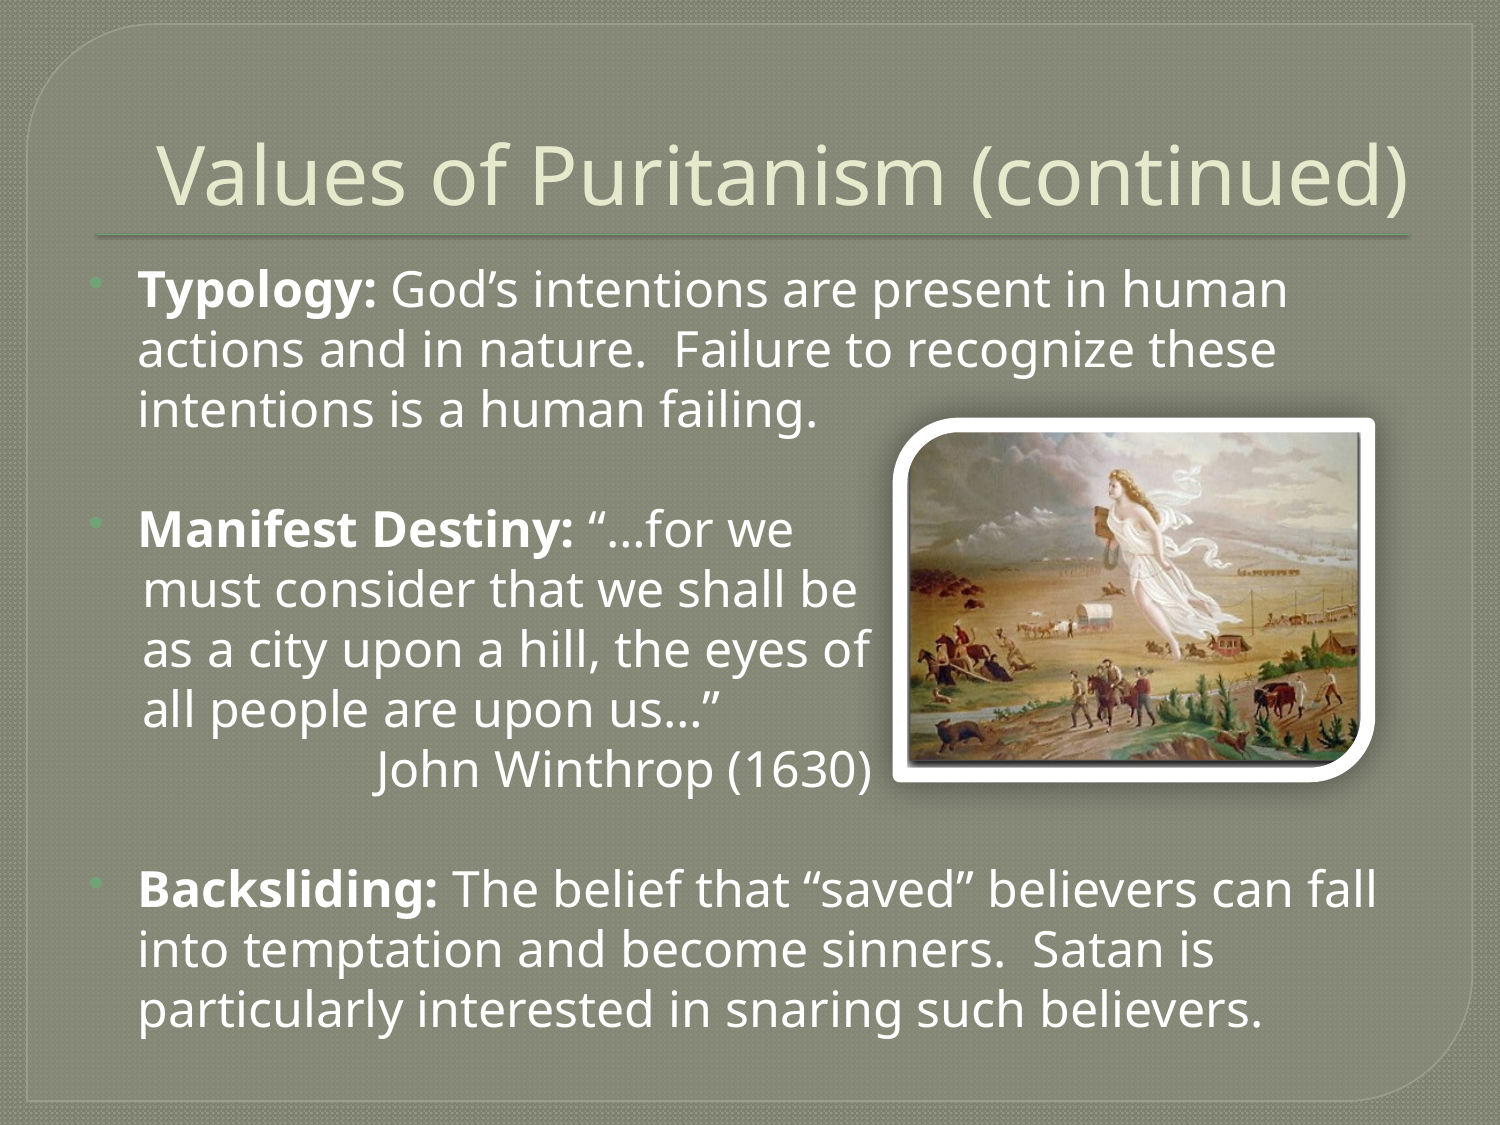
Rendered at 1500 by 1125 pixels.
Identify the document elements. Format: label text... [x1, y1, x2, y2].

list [899, 424, 1369, 776]
title Values of Puritanism (continued) [75, 41, 1425, 230]
list Typology: God’s intentions are present in human actions and in nature. Failure to recognize these intentions is a human failing. Manifest Destiny: “…for we must consider that we shall be as a city upon a hill, the eyes of all people are upon us…” John Winthrop (1630) Backsliding: The belief that “saved” believers can fall into temptation and become sinners. Satan is particularly interested in snaring such believers. [75, 249, 1425, 1088]
